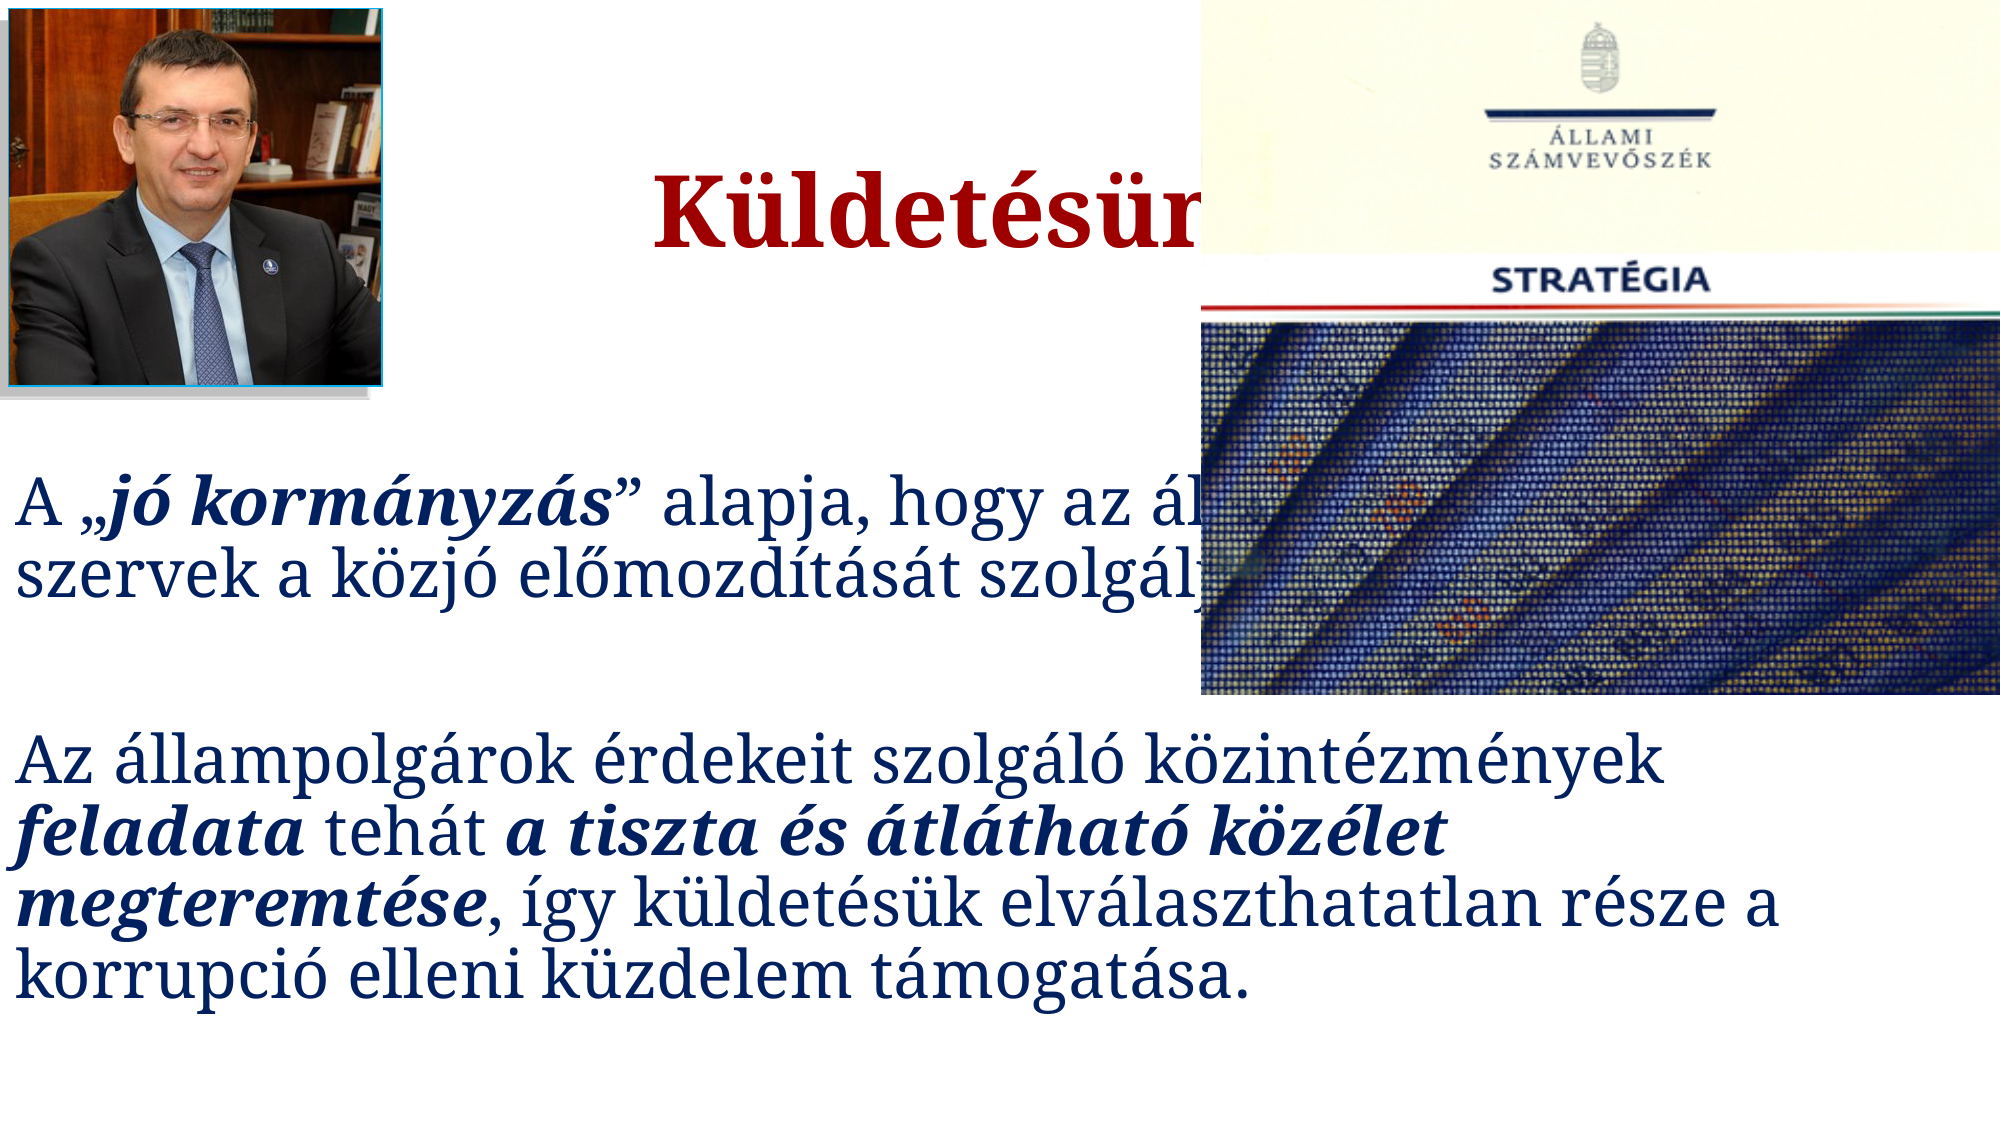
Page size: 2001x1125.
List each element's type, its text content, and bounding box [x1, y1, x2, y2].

picture [1201, 0, 2000, 695]
title Küldetésünk [383, 106, 1201, 324]
picture [10, 10, 380, 384]
list A „jó kormányzás” alapja, hogy az állami szervek a közjó előmozdítását szolgálják. Az állampolgárok érdekeit szolgáló közintézmények feladata tehát a tiszta és átlátható közélet megteremtése, így küldetésük elválaszthatatlan része a korrupció elleni küzdelem támogatása. [0, 369, 1863, 1084]
